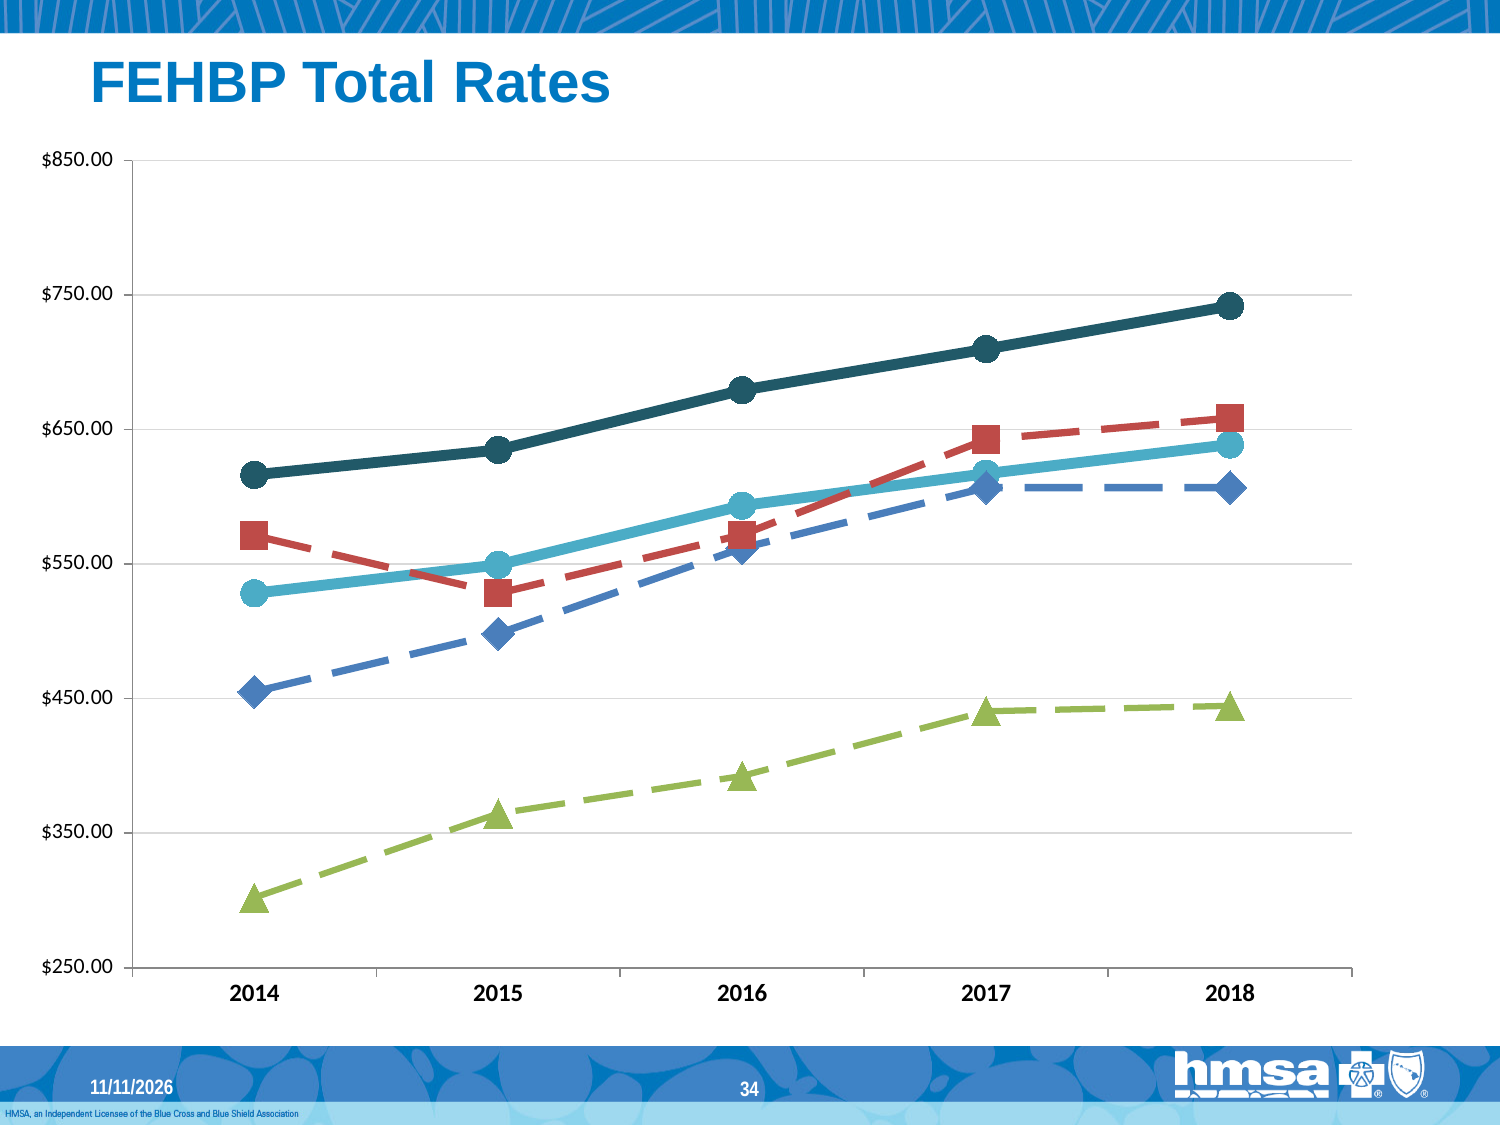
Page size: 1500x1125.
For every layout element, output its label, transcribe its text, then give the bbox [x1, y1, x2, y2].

picture [0, 0, 1500, 34]
title FEHBP Total Rates [75, 45, 1425, 113]
picture [0, 1046, 1500, 1125]
slide_number 34 [725, 1064, 1075, 1113]
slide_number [75, 1059, 425, 1113]
chart [12, 124, 1488, 1038]
